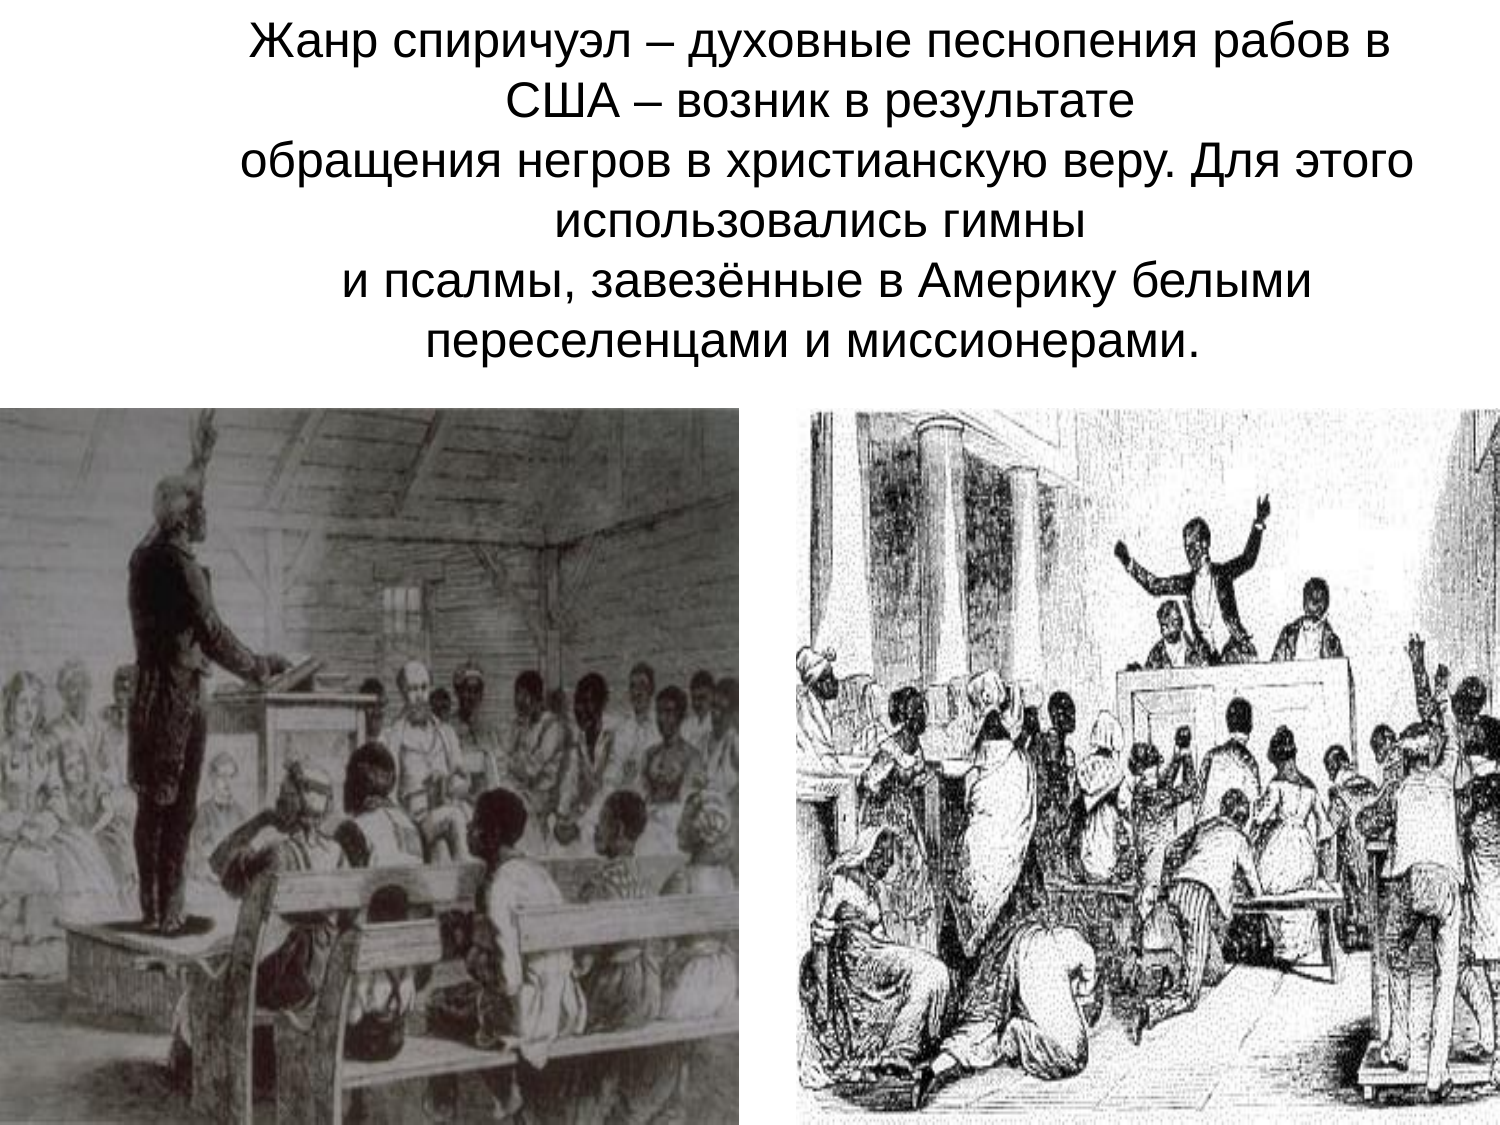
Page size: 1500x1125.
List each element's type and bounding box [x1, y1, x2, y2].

picture [0, 408, 739, 1125]
text_box [0, 0, 1500, 1125]
picture [796, 408, 1500, 1125]
